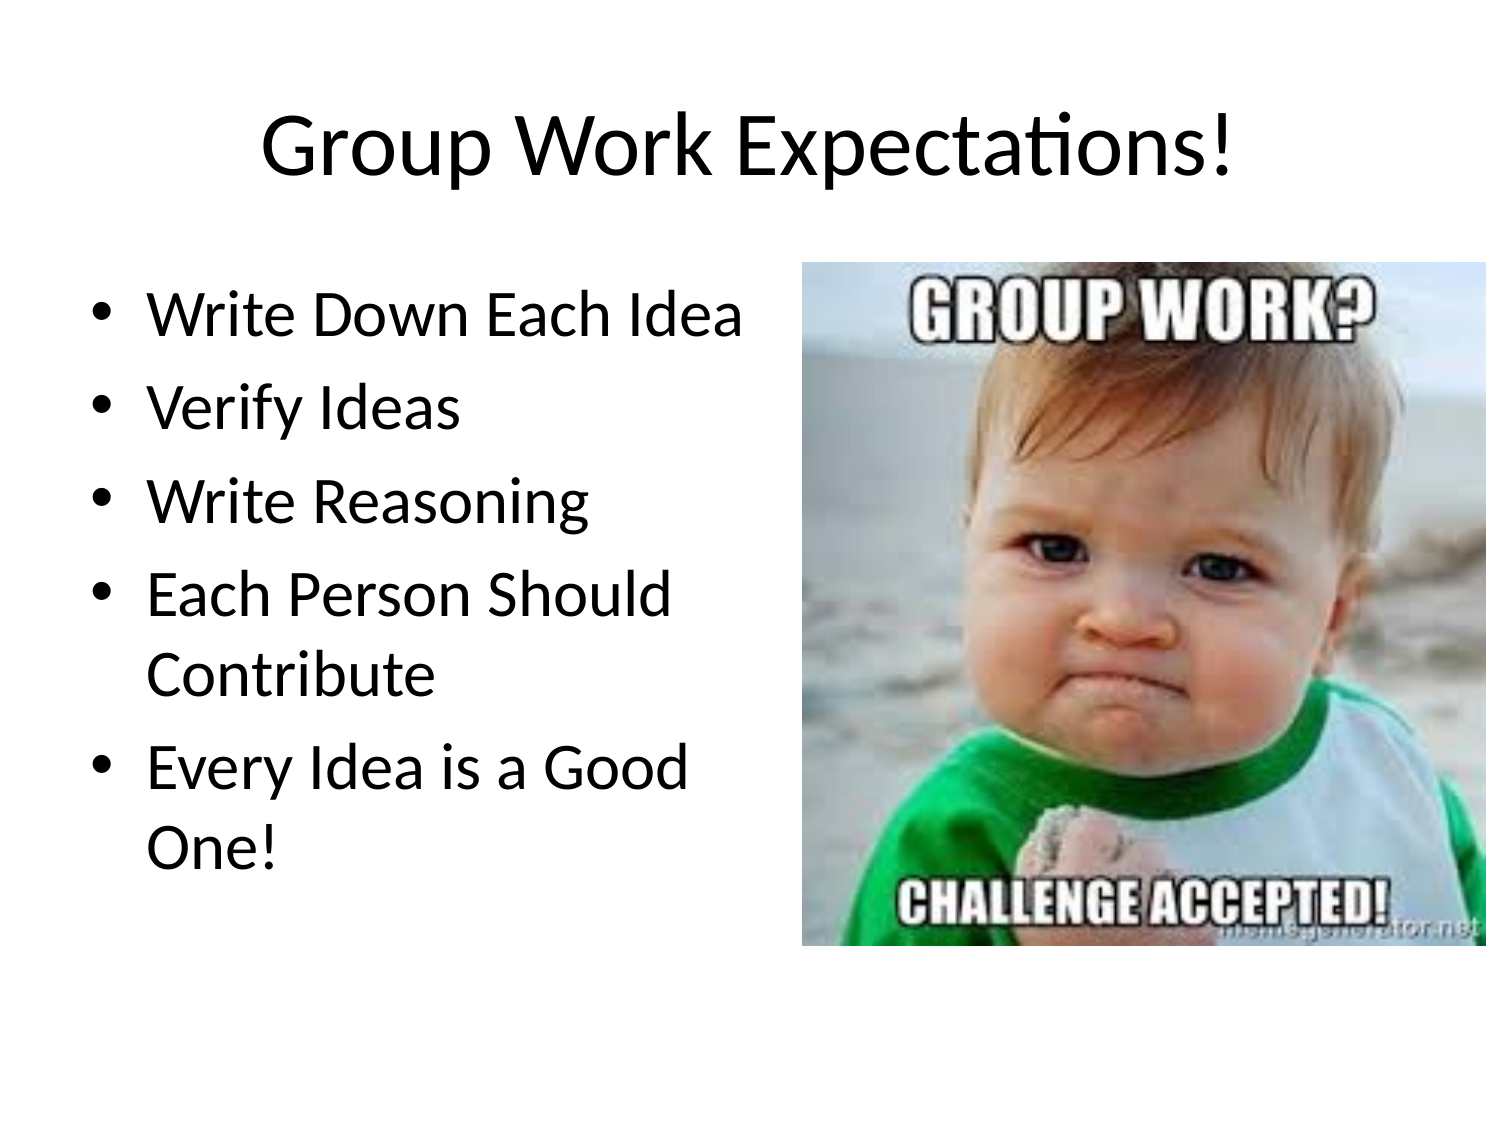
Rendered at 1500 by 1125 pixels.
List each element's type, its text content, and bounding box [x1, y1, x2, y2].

picture [802, 262, 1486, 946]
title Group Work Expectations! [75, 45, 1425, 233]
list Write Down Each Idea Verify Ideas Write Reasoning Each Person Should Contribute Every Idea is a Good One! [75, 262, 803, 1005]
